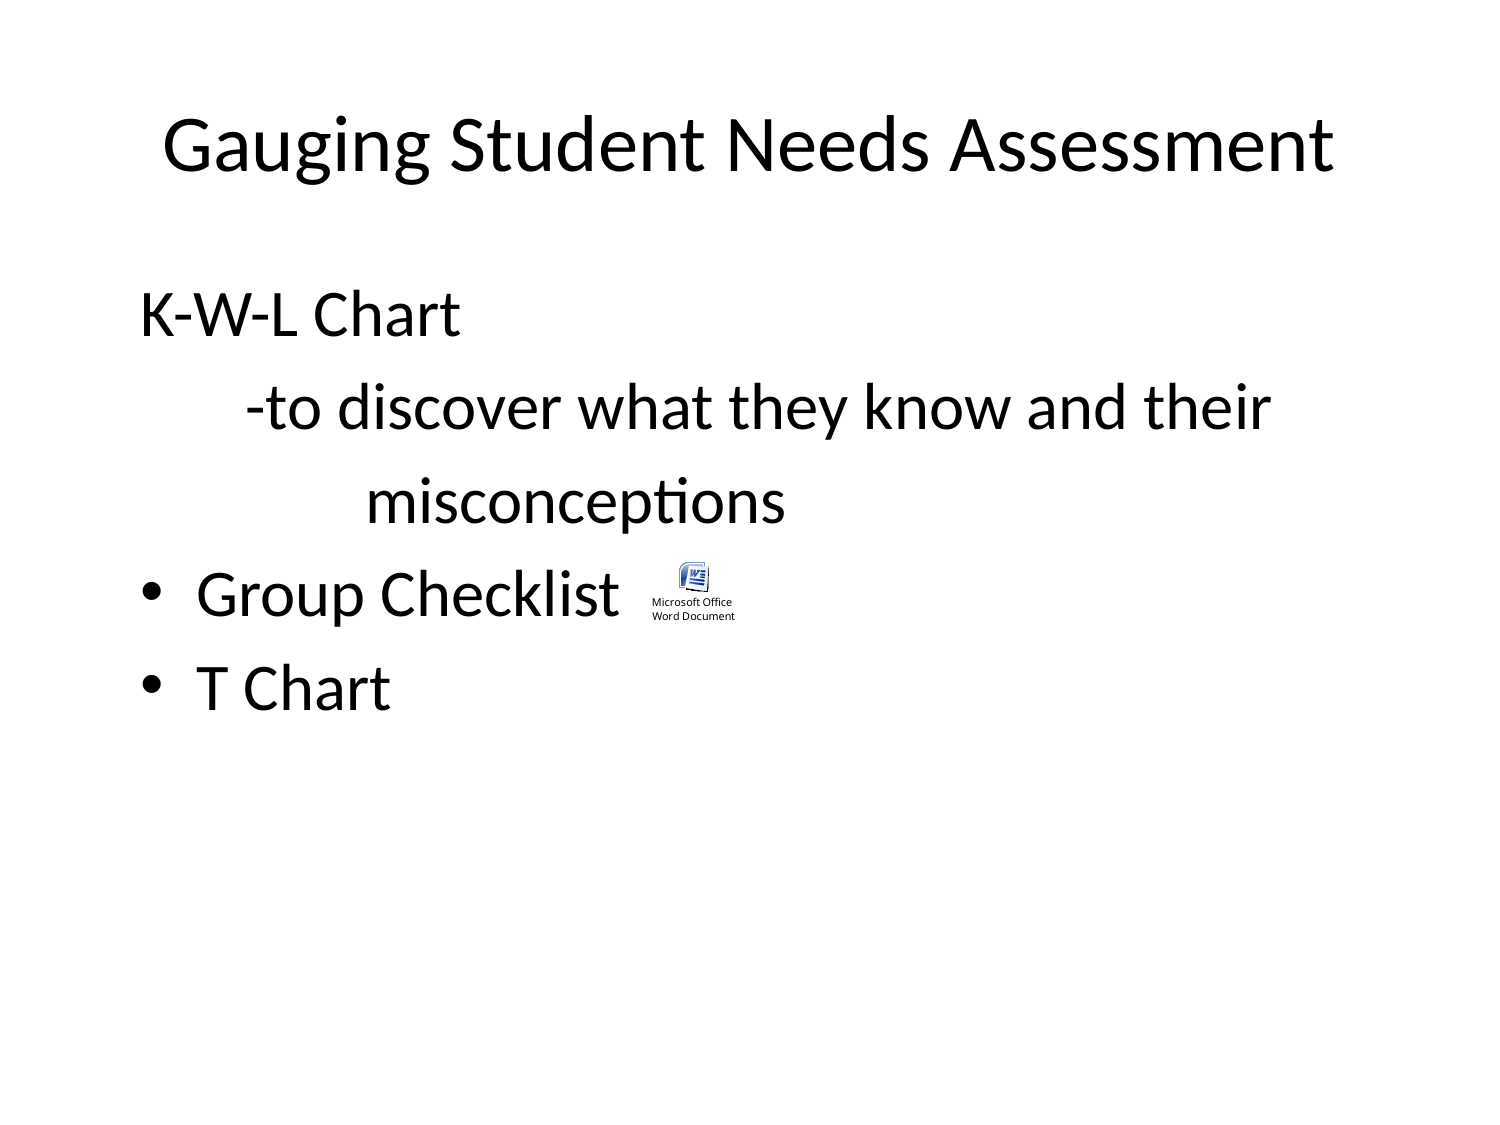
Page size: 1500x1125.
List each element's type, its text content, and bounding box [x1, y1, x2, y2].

title Gauging Student Needs Assessment [75, 45, 1425, 233]
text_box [649, 562, 738, 637]
text_box K-W-L Chart -to discover what they know and their misconceptions Group Checklist T Chart [125, 262, 1425, 1005]
